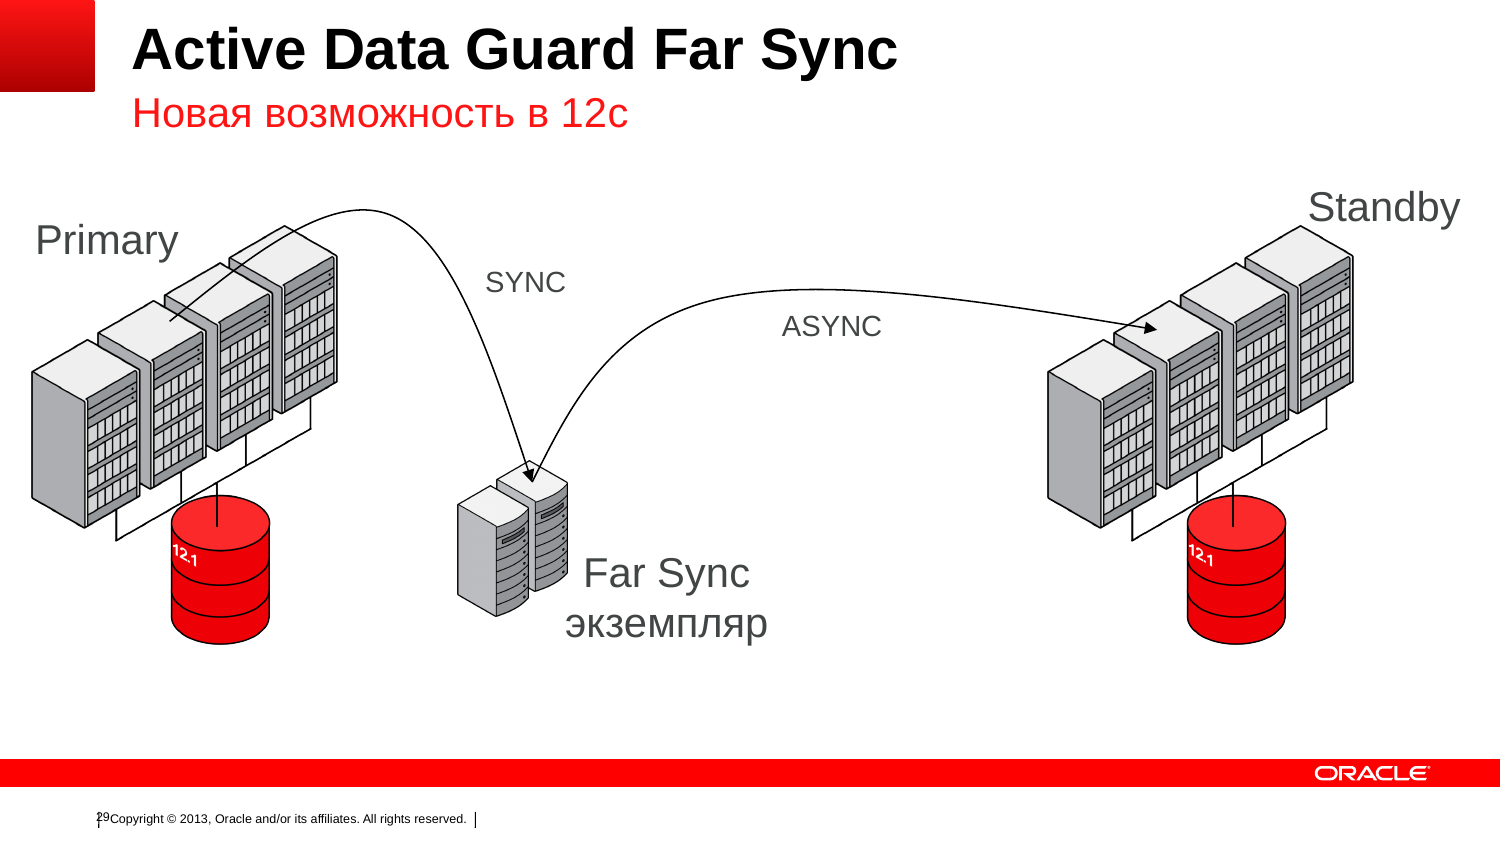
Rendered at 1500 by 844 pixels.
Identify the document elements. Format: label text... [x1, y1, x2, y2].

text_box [169, 189, 583, 483]
list Новая возможность в 12c [131, 85, 1482, 136]
text_box Primary [20, 205, 164, 271]
text_box Standby [1293, 172, 1476, 238]
picture [30, 224, 339, 647]
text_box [531, 274, 1158, 483]
picture [1046, 224, 1355, 647]
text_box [456, 490, 785, 656]
picture [0, 759, 1500, 787]
title Active Data Guard Far Sync [131, 19, 1482, 85]
